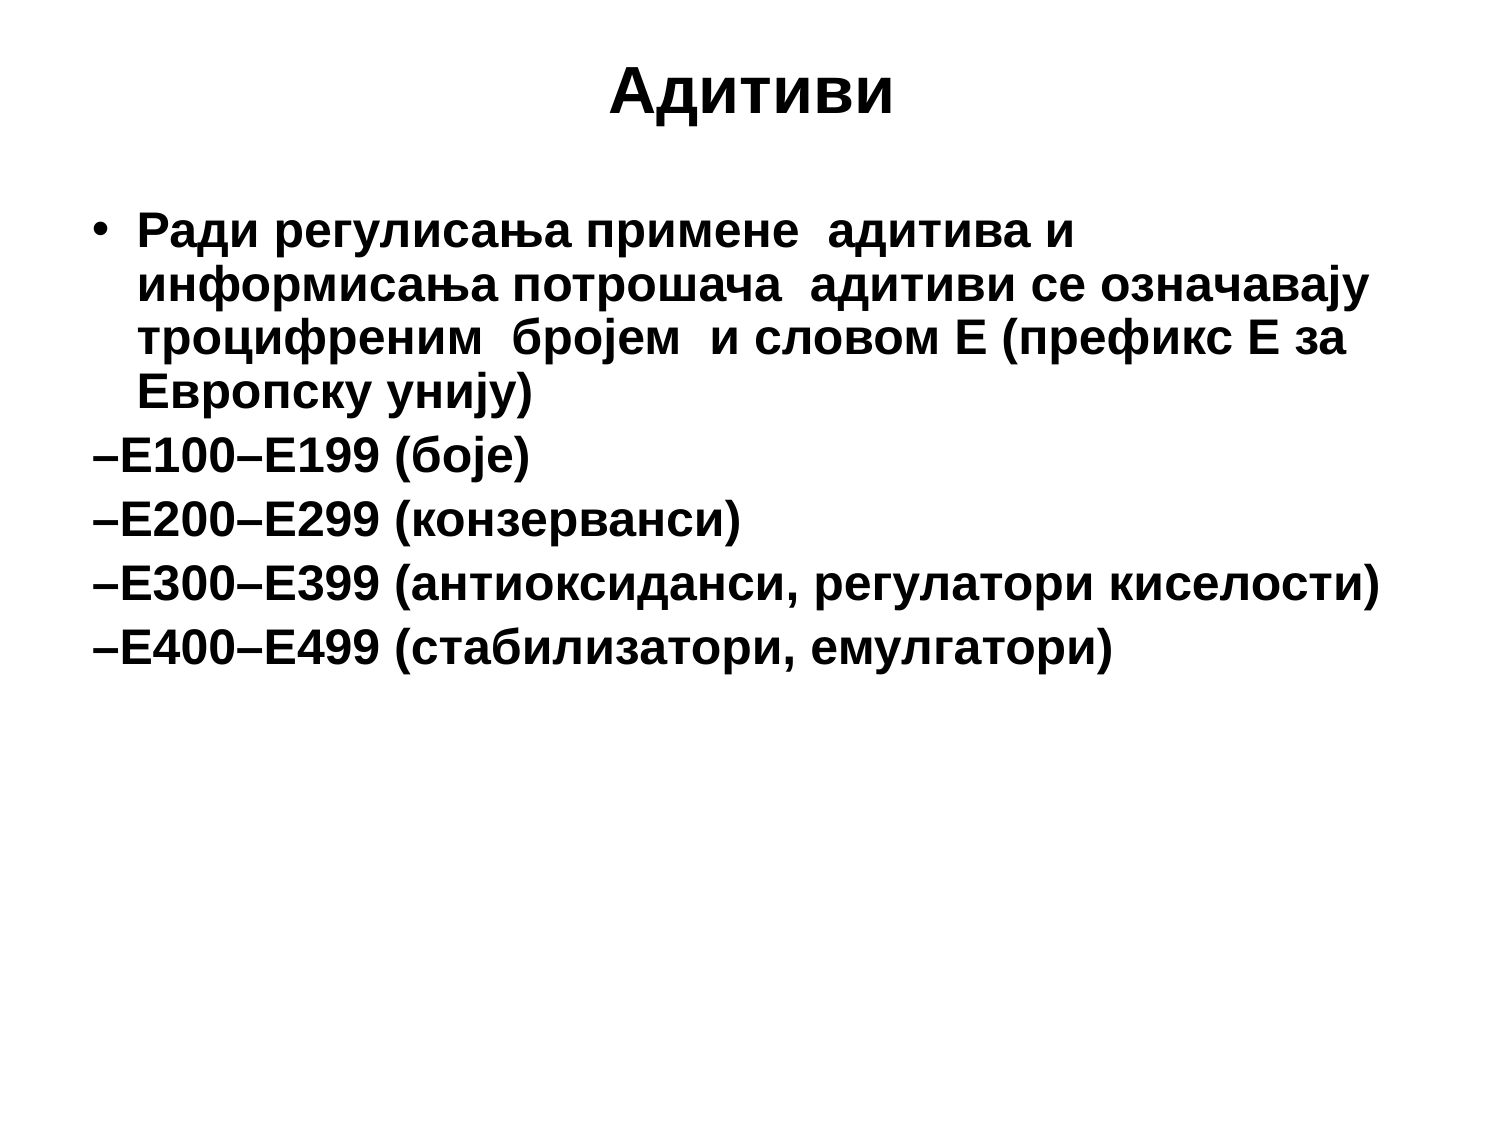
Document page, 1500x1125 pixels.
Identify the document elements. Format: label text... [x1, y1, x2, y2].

text_box Адитиви [76, 54, 1427, 127]
list Ради регулисања примене адитива и информисања потрошача адитиви се означавају троцифреним бројем и словом Е (префикс Е за Европску унију) –Е100–Е199 (боје) –Е200–Е299 (конзерванси) –Е300–Е399 (антиоксиданси, регулатори киселости) –Е400–Е499 (стабилизатори, емулгатори) [76, 196, 1428, 940]
